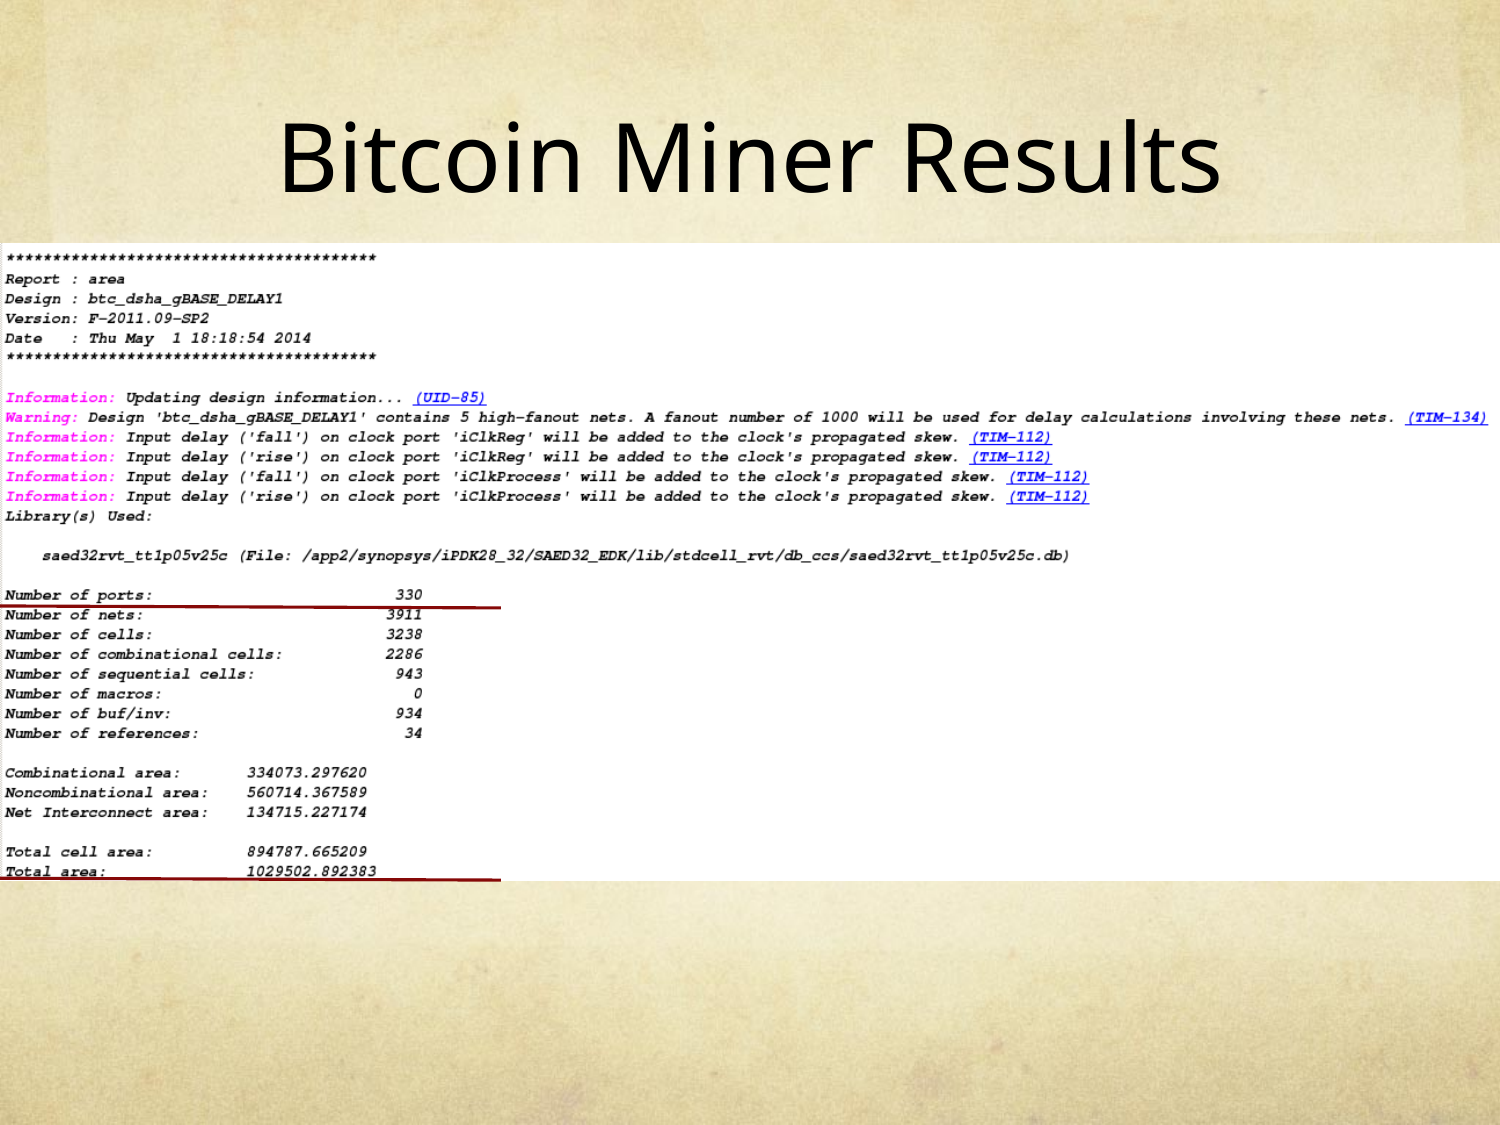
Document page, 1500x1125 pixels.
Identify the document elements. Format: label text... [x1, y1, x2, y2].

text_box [0, 605, 502, 609]
picture [0, 0, 1500, 1125]
title Bitcoin Miner Results [150, 82, 1350, 225]
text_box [0, 877, 502, 881]
